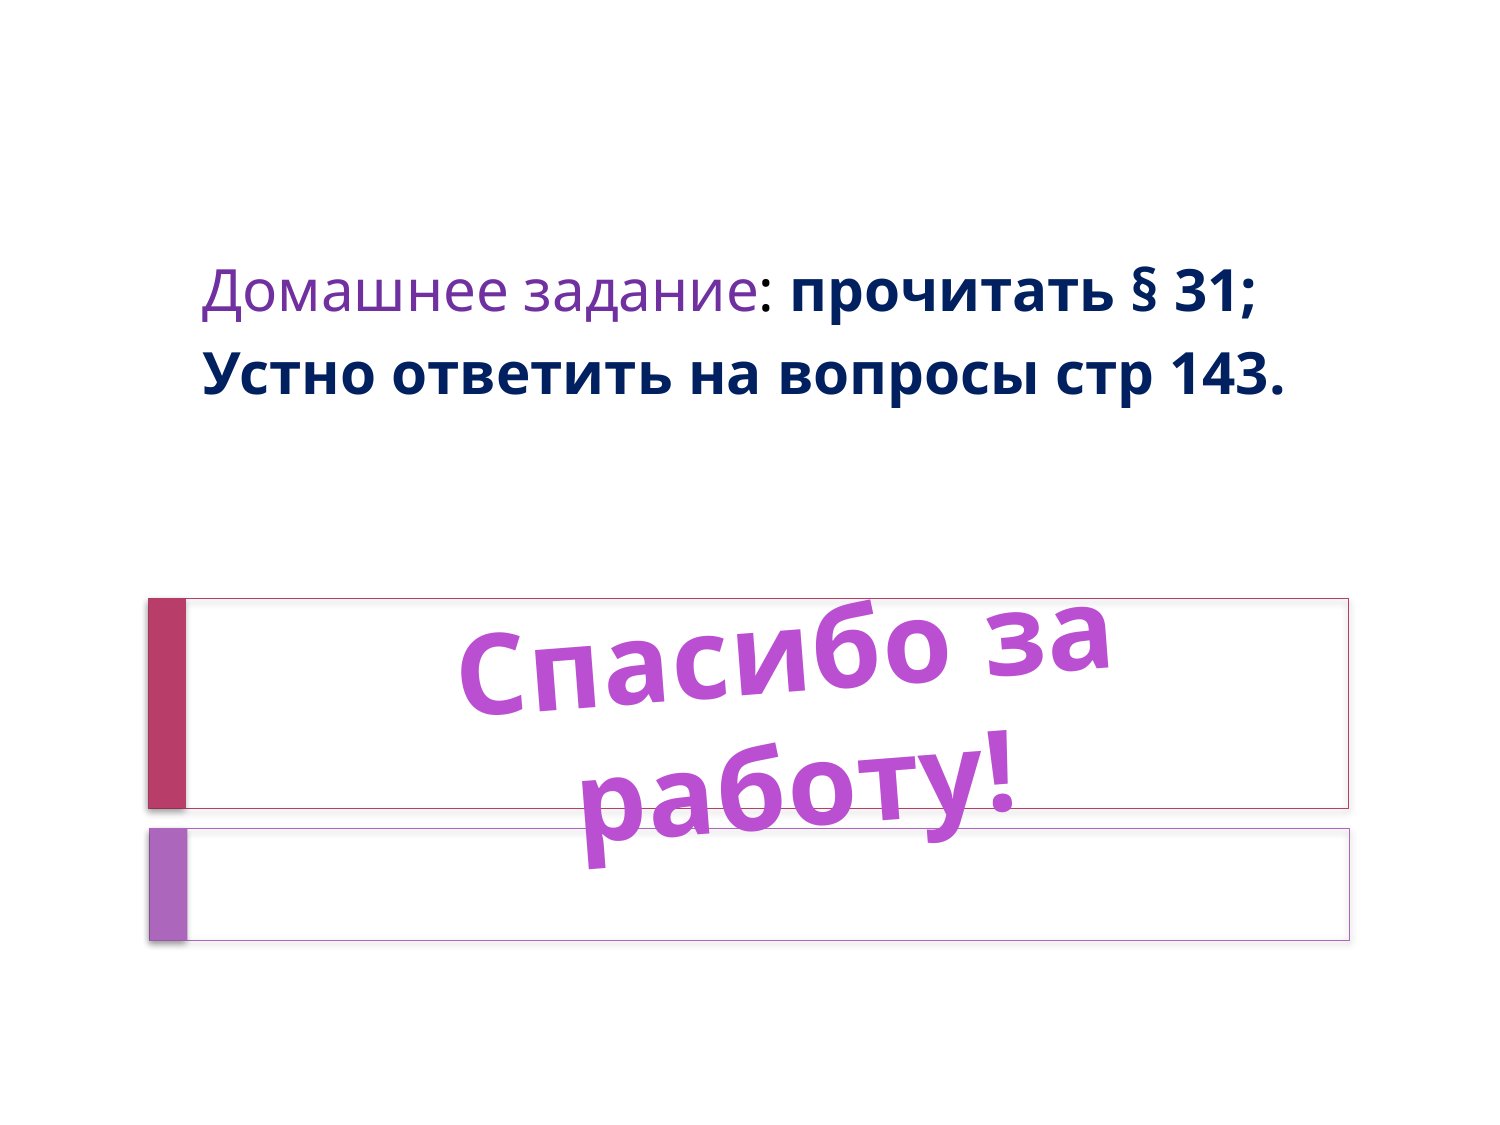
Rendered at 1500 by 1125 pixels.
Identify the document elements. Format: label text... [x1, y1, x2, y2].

text_box Спасибо за работу! [203, 527, 1379, 902]
subtitle Домашнее задание: прочитать § 31; Устно ответить на вопросы стр 143. [187, 246, 1381, 534]
